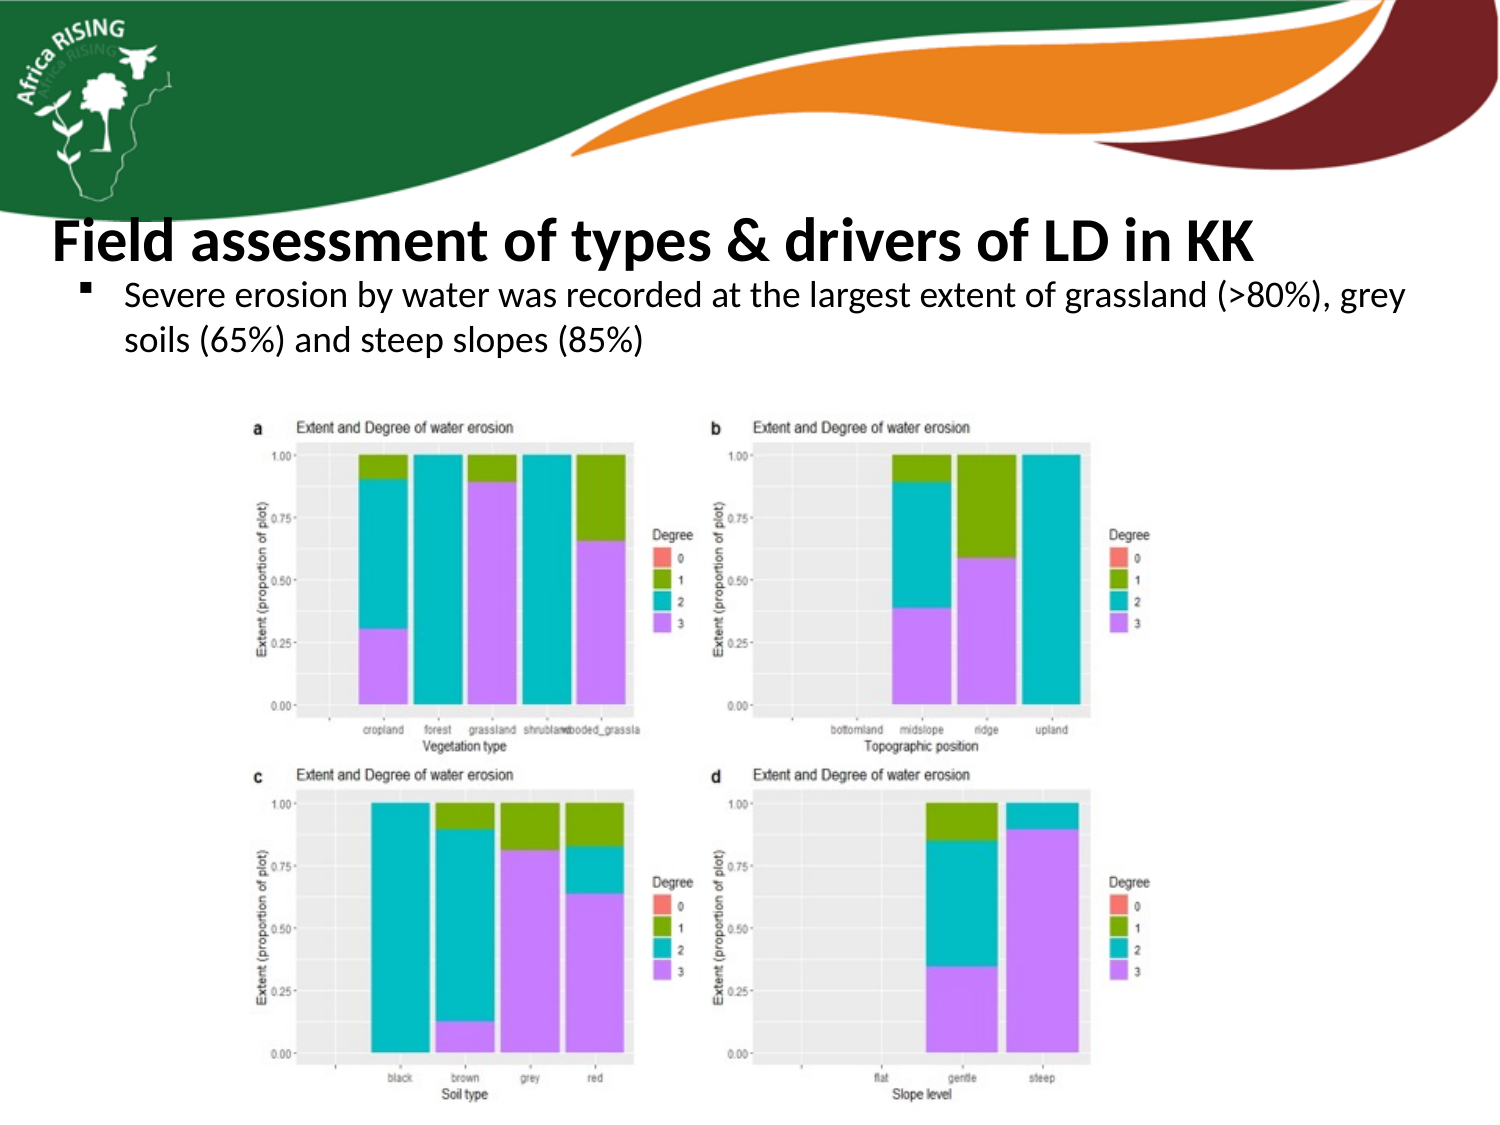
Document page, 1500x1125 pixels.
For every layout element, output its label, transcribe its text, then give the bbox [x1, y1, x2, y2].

text_box Severe erosion by water was recorded at the largest extent of grassland (>80%), grey soils (65%) and steep slopes (85%) [62, 262, 1438, 368]
picture [249, 413, 1163, 1110]
title Field assessment of types & drivers of LD in KK [37, 179, 1438, 293]
picture [0, 0, 1499, 222]
